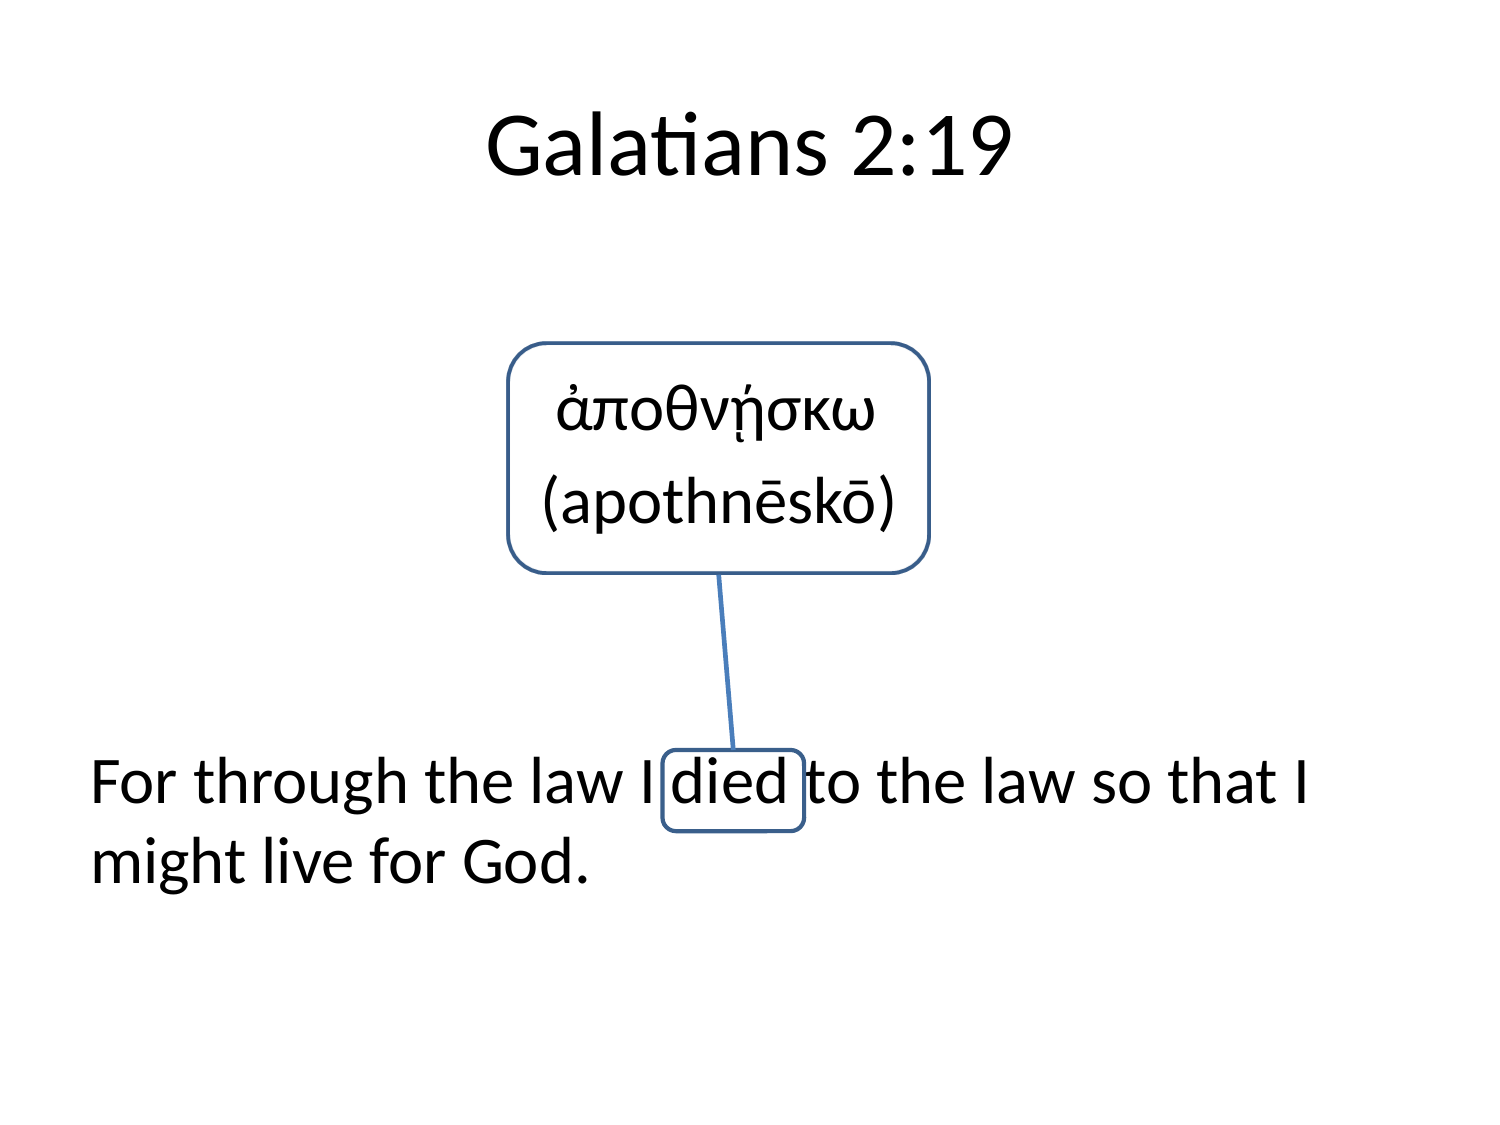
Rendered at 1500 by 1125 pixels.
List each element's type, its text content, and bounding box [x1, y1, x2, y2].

title Galatians 2:19 [75, 45, 1425, 233]
text_box [660, 747, 807, 834]
list ἀποθνῄσκω (apothnēskō) For through the law I died to the law so that I might live for God. [75, 262, 1425, 1005]
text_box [718, 574, 734, 751]
picture [506, 341, 931, 575]
